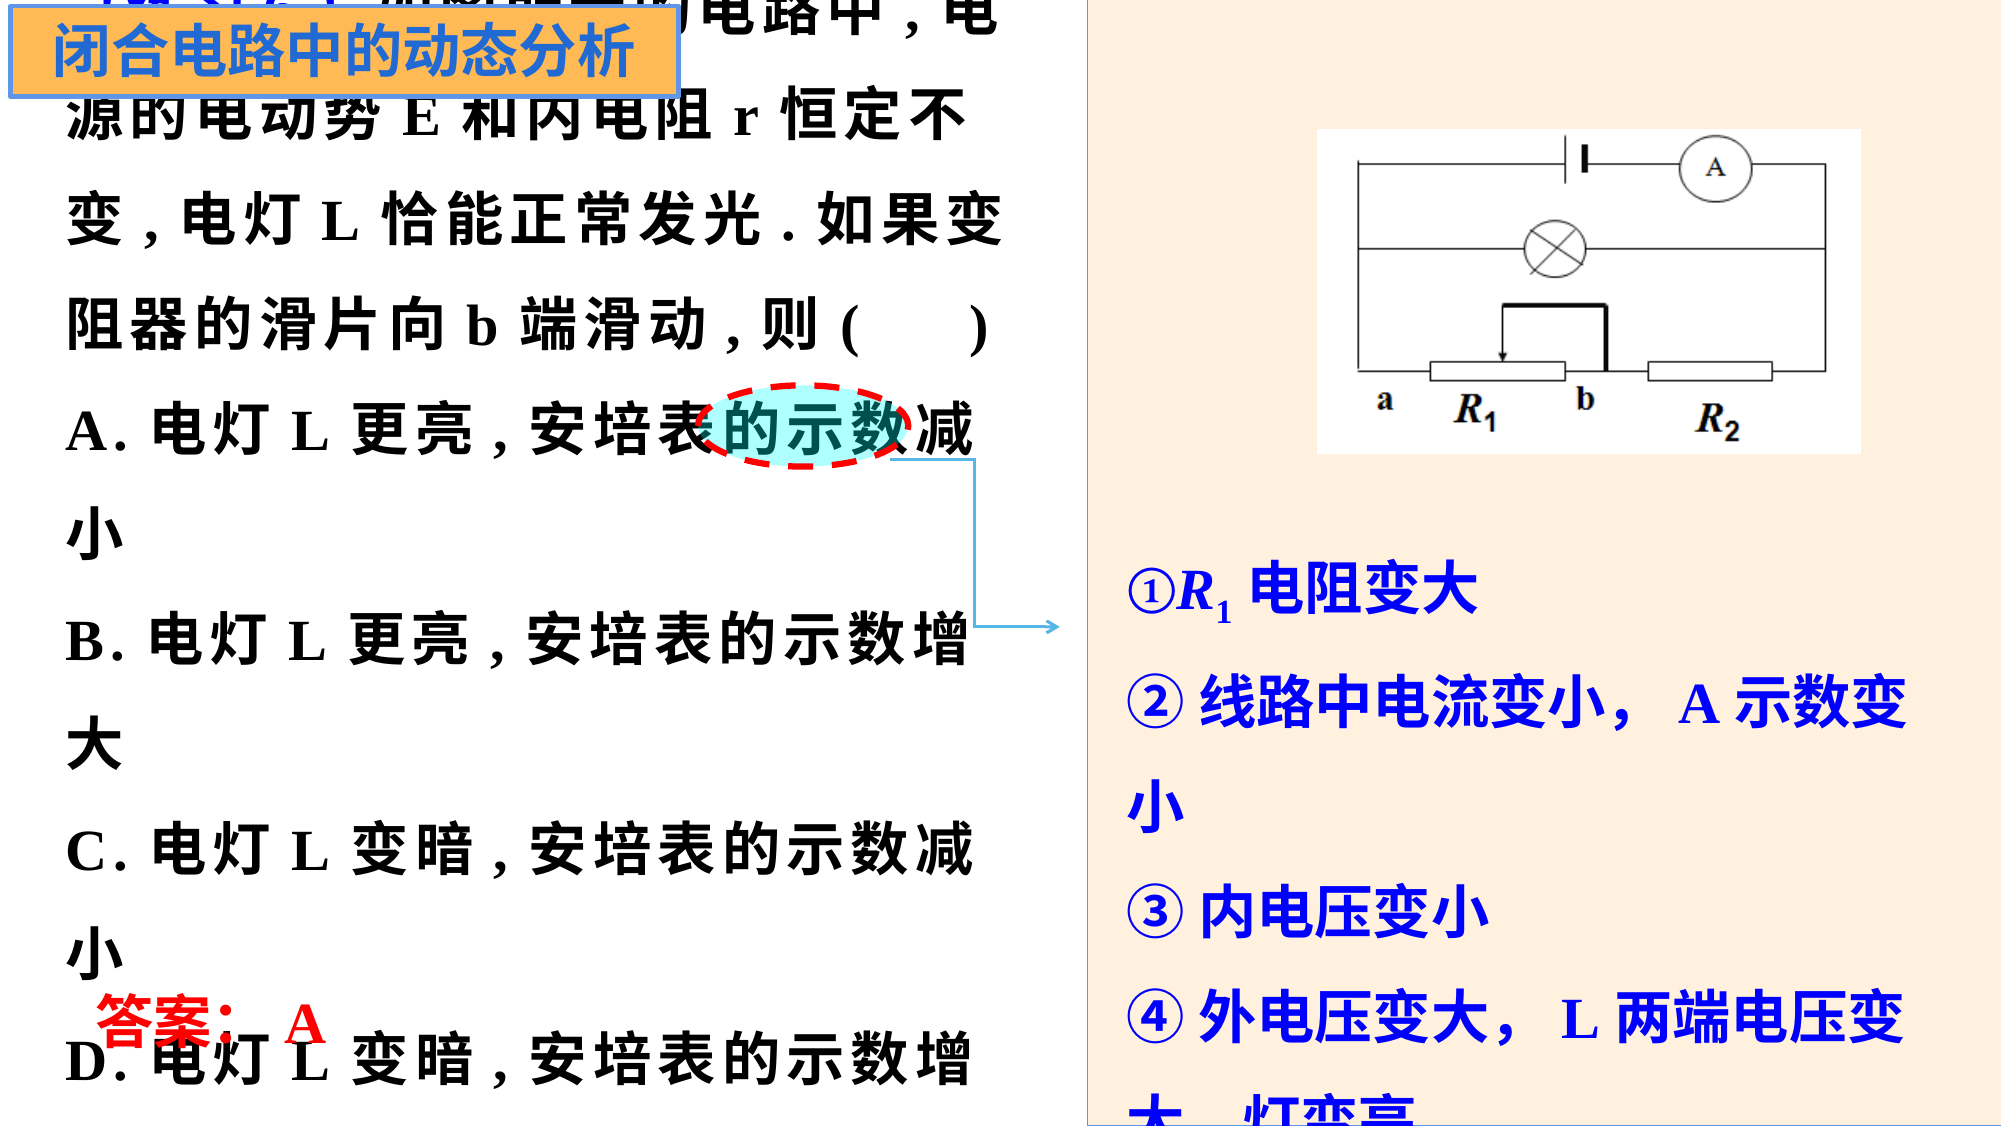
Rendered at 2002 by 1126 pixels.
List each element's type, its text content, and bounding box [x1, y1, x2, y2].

text_box ①R1电阻变大 ②线路中电流变小，A示数变小 ③内电压变小 ④外电压变大，L两端电压变大，灯变亮 [1111, 503, 1975, 1126]
text_box 闭合电路中的动态分析 [10, 6, 679, 97]
text_box [697, 385, 909, 467]
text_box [889, 459, 1060, 627]
text_box [1087, 0, 2001, 1126]
text_box 答案：A [77, 975, 502, 1064]
title 【练习6】如图所示的电路中,电源的电动势E和内电阻r恒定不变,电灯L恰能正常发光.如果变阻器的滑片向b端滑动,则( ) A.电灯L更亮,安培表的示数减小 B.电灯L更亮,安培表的示数增大 C.电灯L变暗,安培表的示数减小 D.电灯L变暗,安培表的示数增大 [47, 0, 1041, 1126]
picture [1317, 129, 1861, 454]
